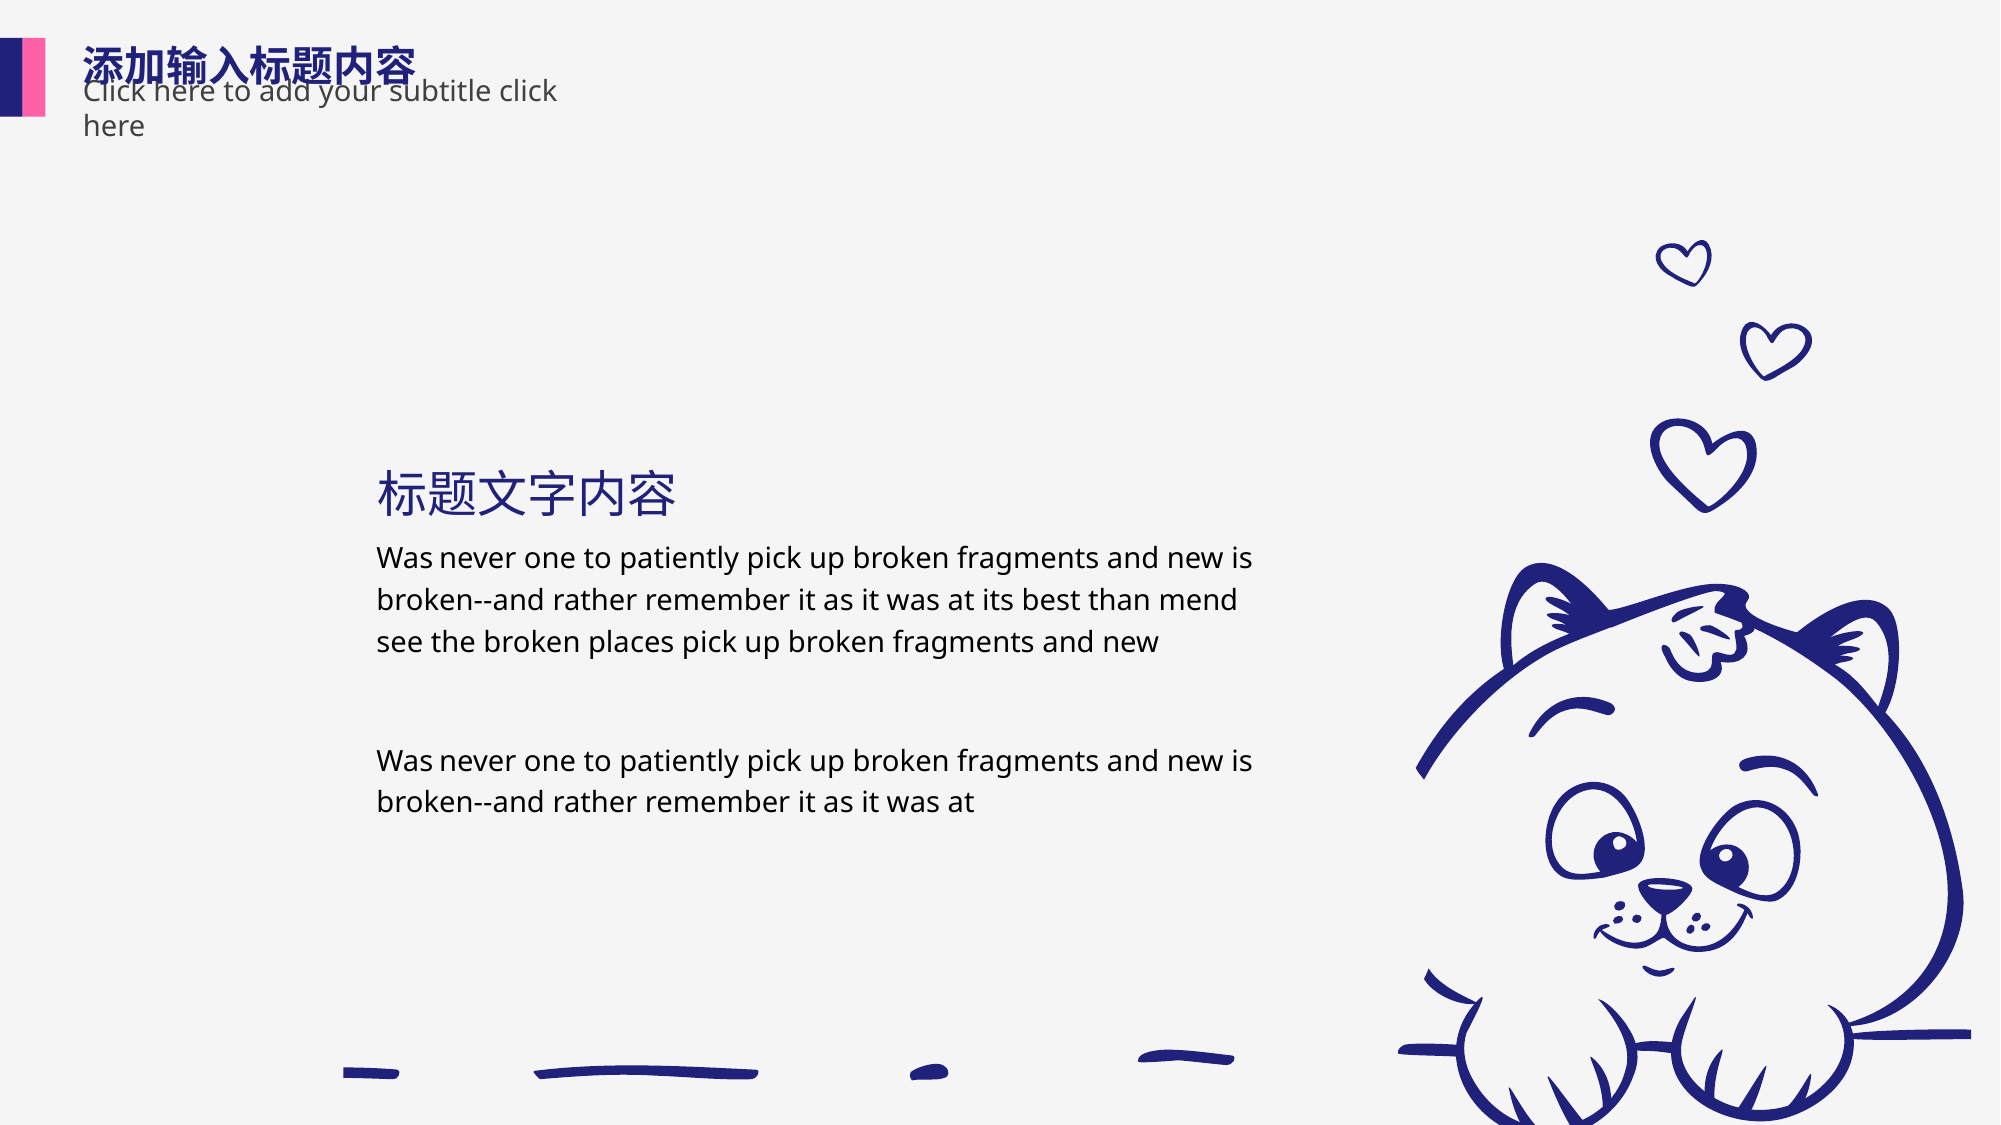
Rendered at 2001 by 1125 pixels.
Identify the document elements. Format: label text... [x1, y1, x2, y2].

text_box 添加输入标题内容 [68, 32, 437, 97]
text_box Click here to add your subtitle click here [67, 78, 618, 136]
picture [343, 240, 1972, 1125]
text_box [0, 37, 22, 118]
text_box [22, 37, 46, 118]
